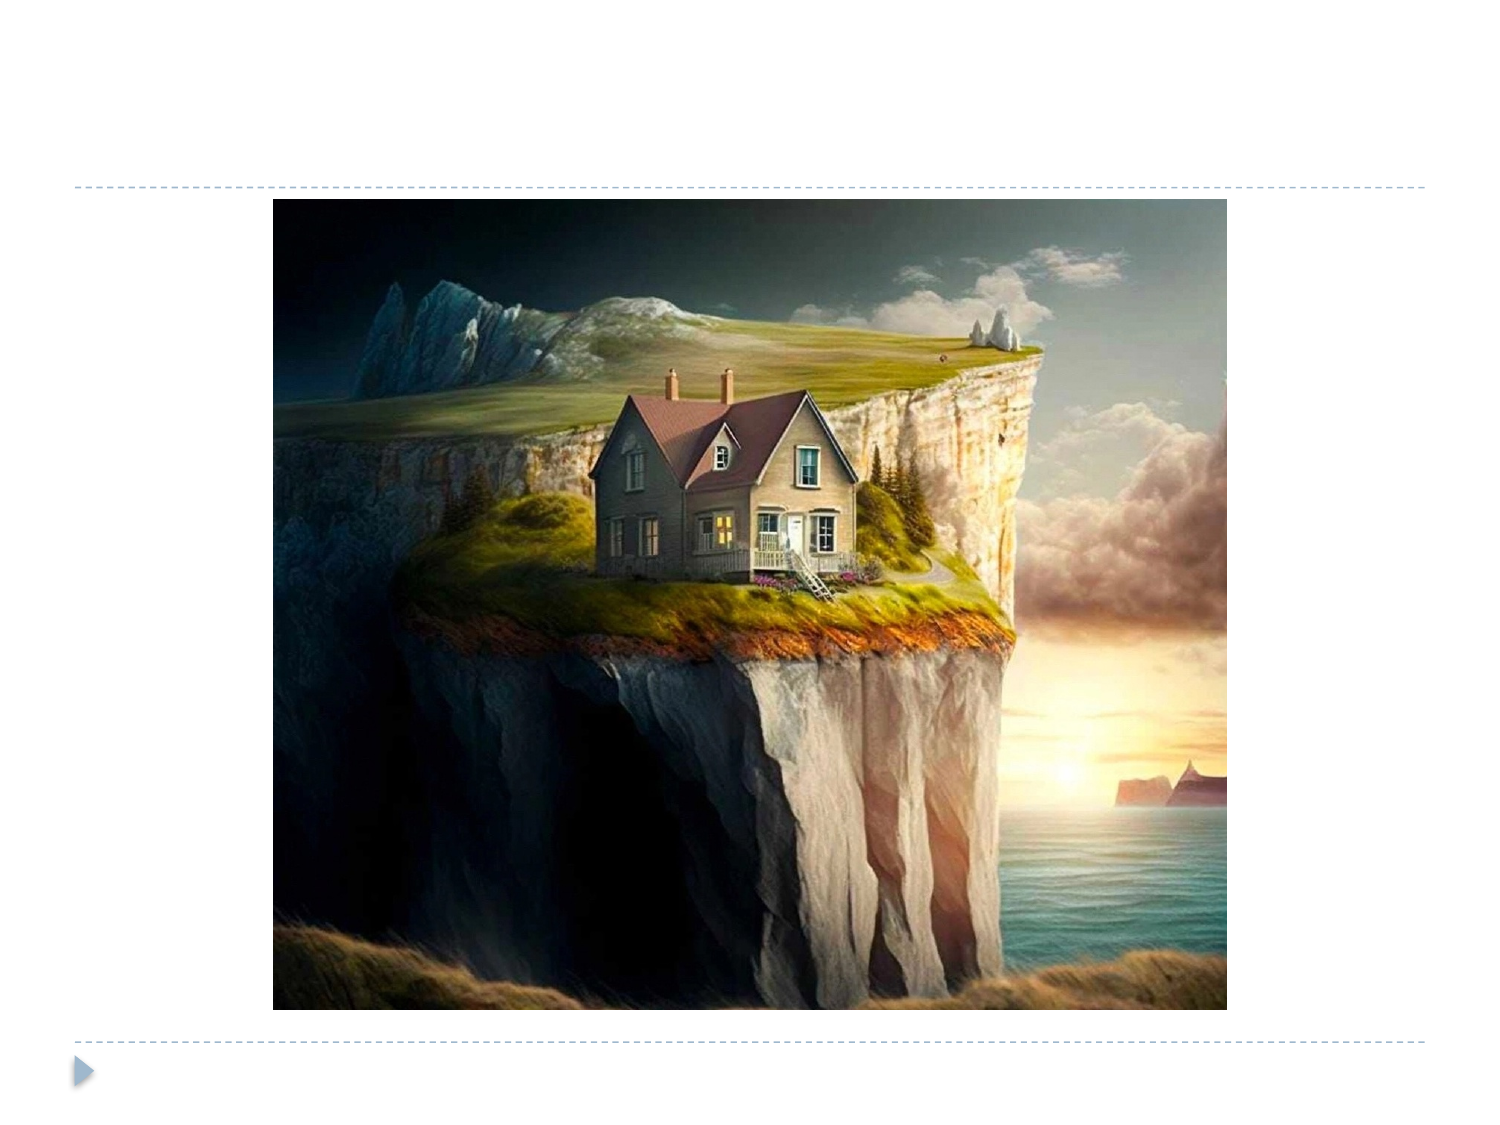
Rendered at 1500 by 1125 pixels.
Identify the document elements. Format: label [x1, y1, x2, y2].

picture [272, 199, 1227, 1011]
